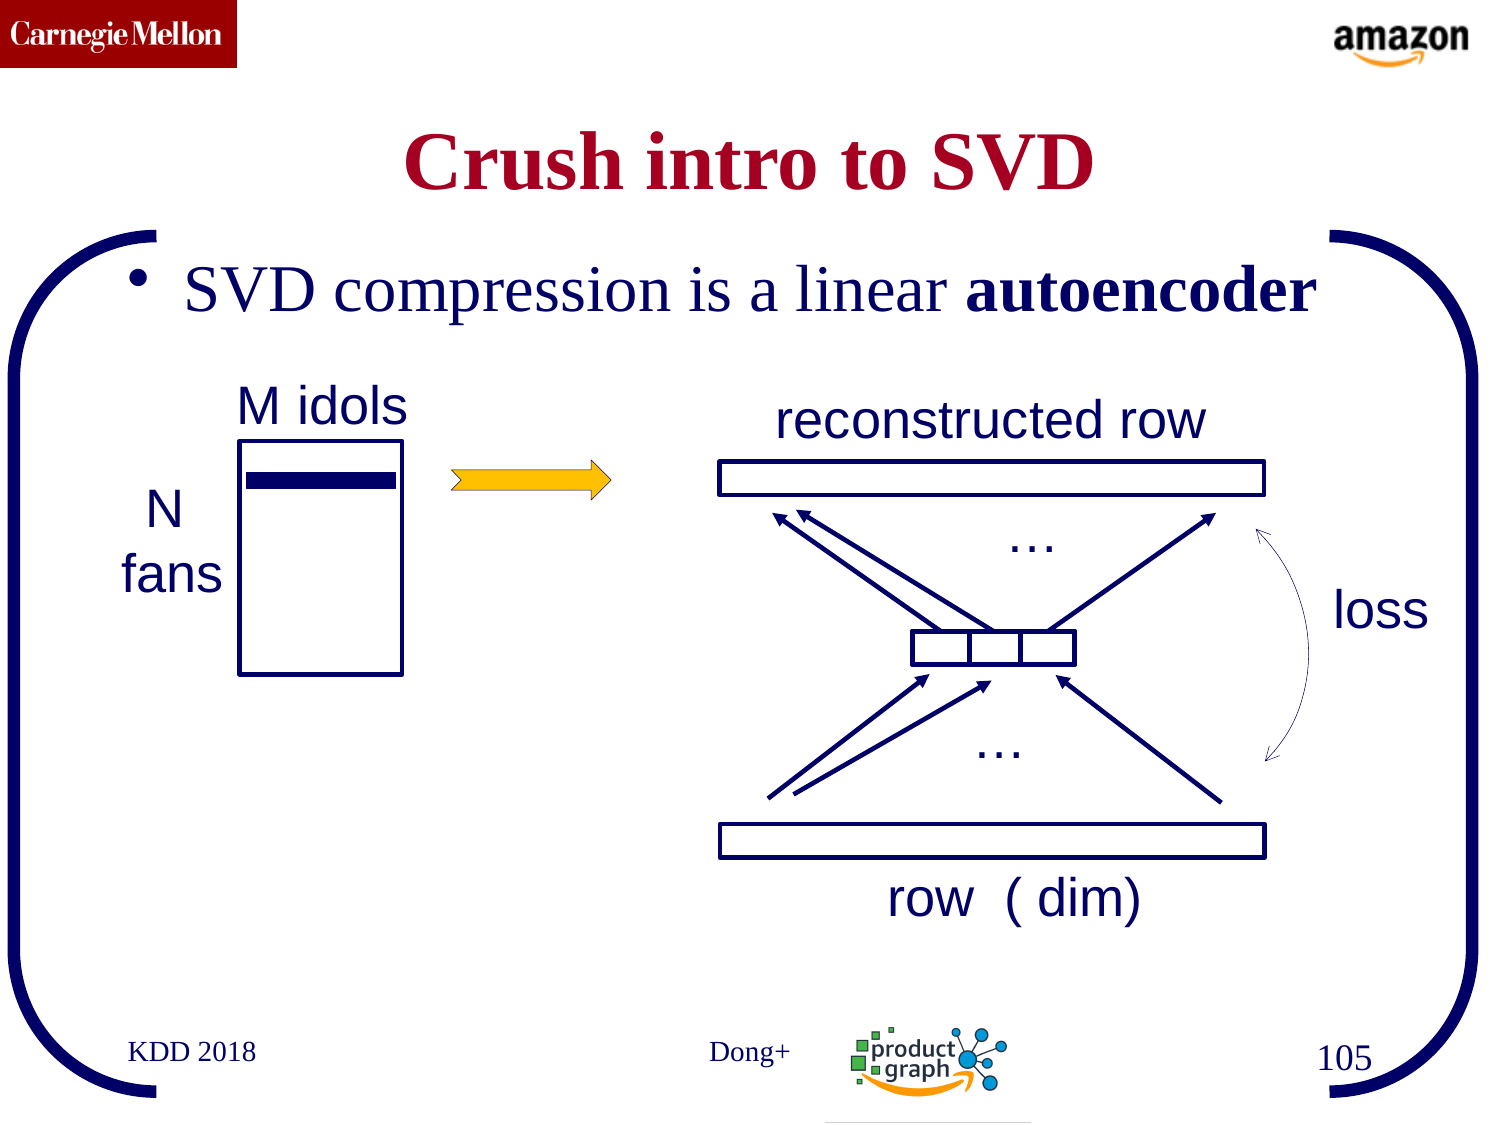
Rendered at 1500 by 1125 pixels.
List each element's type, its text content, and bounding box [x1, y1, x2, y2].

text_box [793, 680, 992, 795]
text_box [970, 631, 1020, 665]
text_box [767, 673, 930, 799]
text_box [451, 459, 612, 501]
text_box [239, 443, 403, 675]
text_box [720, 823, 1265, 858]
footer Dong+ [512, 1024, 988, 1101]
slide_number KDD 2018 [112, 1024, 426, 1101]
picture [1322, 4, 1484, 88]
text_box … [996, 697, 1050, 778]
picture [0, 0, 237, 68]
text_box [1020, 631, 1075, 665]
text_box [1047, 512, 1217, 632]
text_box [771, 512, 792, 632]
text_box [1055, 674, 1222, 804]
text_box … [902, 490, 1163, 571]
text_box [246, 472, 396, 488]
text_box M idols [206, 362, 440, 443]
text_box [795, 509, 994, 632]
text_box [719, 461, 1265, 496]
list SVD compression is a linear autoencoder [112, 237, 1388, 370]
text_box [912, 640, 970, 665]
slide_number 105 [1074, 1024, 1388, 1101]
text_box [1144, 528, 1309, 762]
text_box [13, 243, 1473, 1092]
title Crush intro to SVD [112, 99, 1388, 213]
text_box N fans [91, 466, 254, 611]
